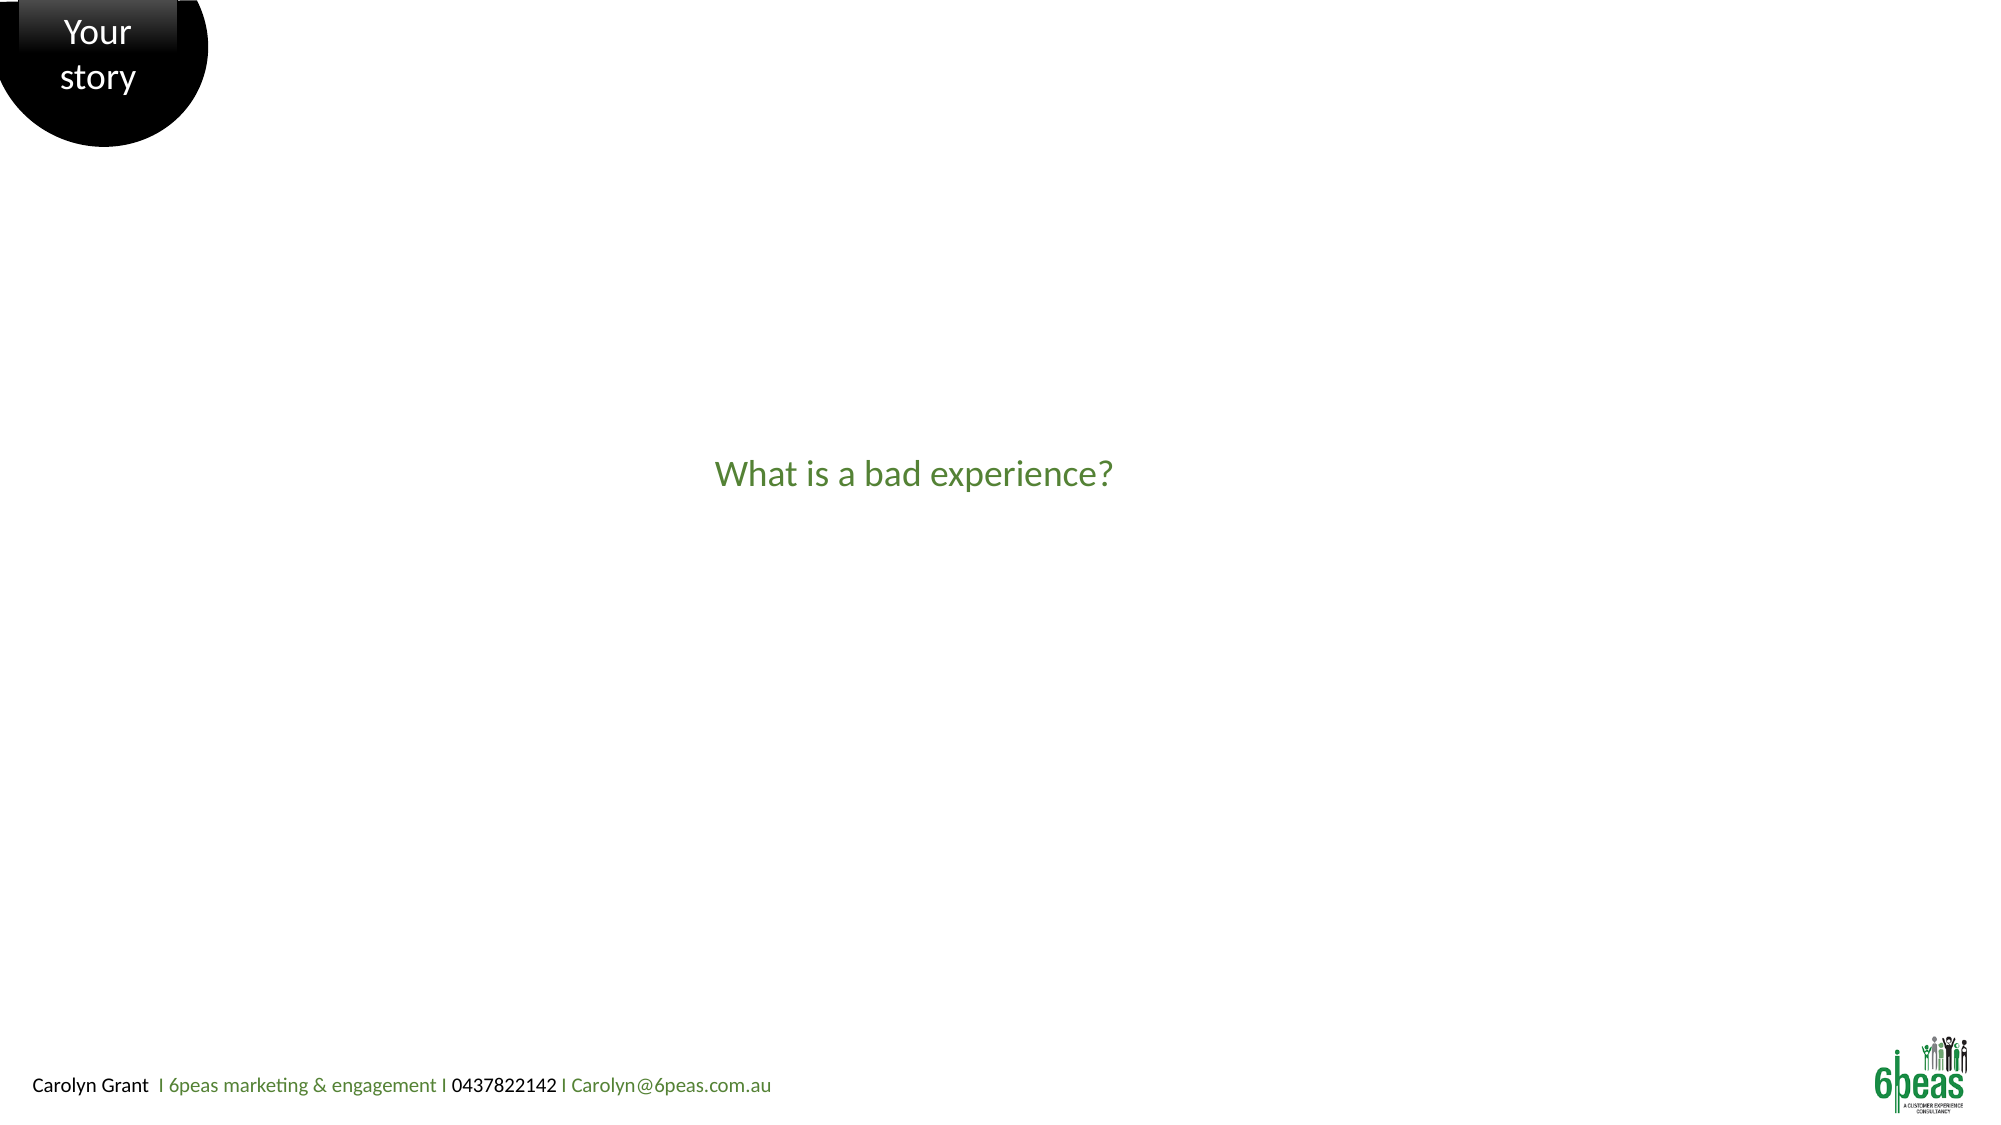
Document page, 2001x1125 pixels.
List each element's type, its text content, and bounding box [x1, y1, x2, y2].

text_box What is a bad experience? [699, 441, 2000, 502]
text_box Your story [18, 0, 178, 105]
picture [1875, 1036, 1967, 1116]
text_box [0, 0, 209, 147]
text_box Carolyn Grant I 6peas marketing & engagement I 0437822142 I Carolyn@6peas.com.au [18, 1064, 825, 1105]
